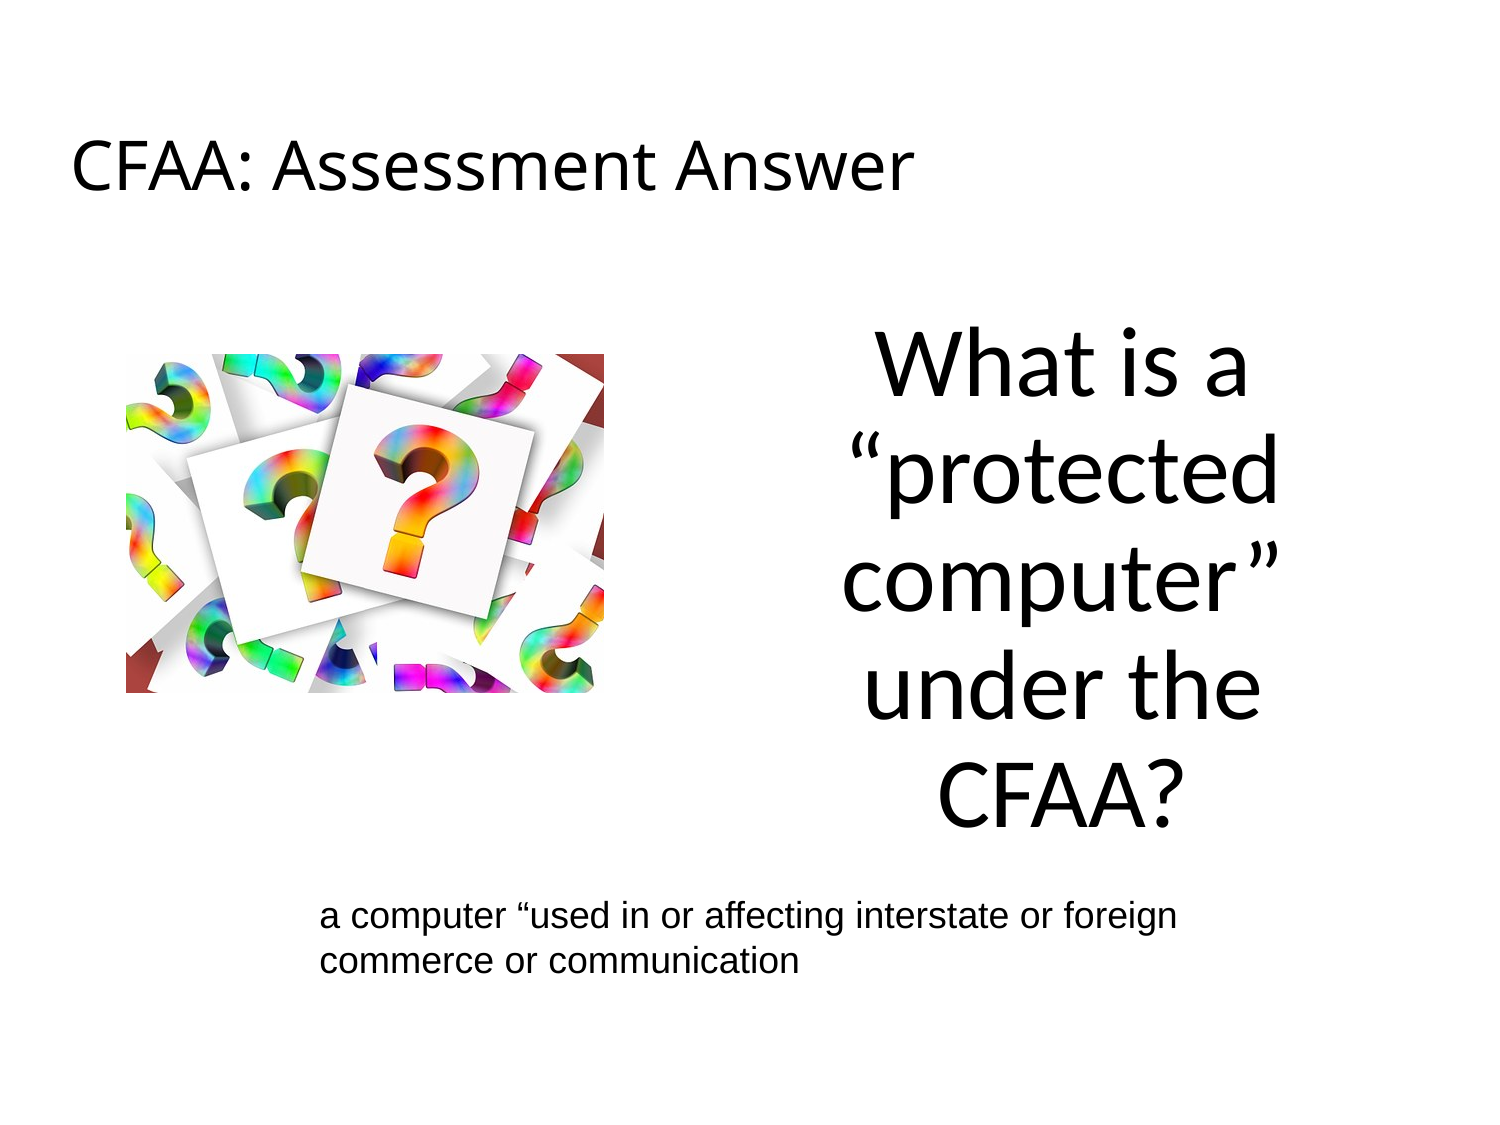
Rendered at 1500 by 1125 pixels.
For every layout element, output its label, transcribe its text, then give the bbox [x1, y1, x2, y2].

list What is a “protected computer” under the CFAA? [728, 301, 1398, 1017]
picture [126, 354, 604, 693]
title CFAA: Assessment Answer [55, 59, 1398, 278]
text_box a computer “used in or affecting interstate or foreign commerce or communication [304, 883, 1360, 989]
